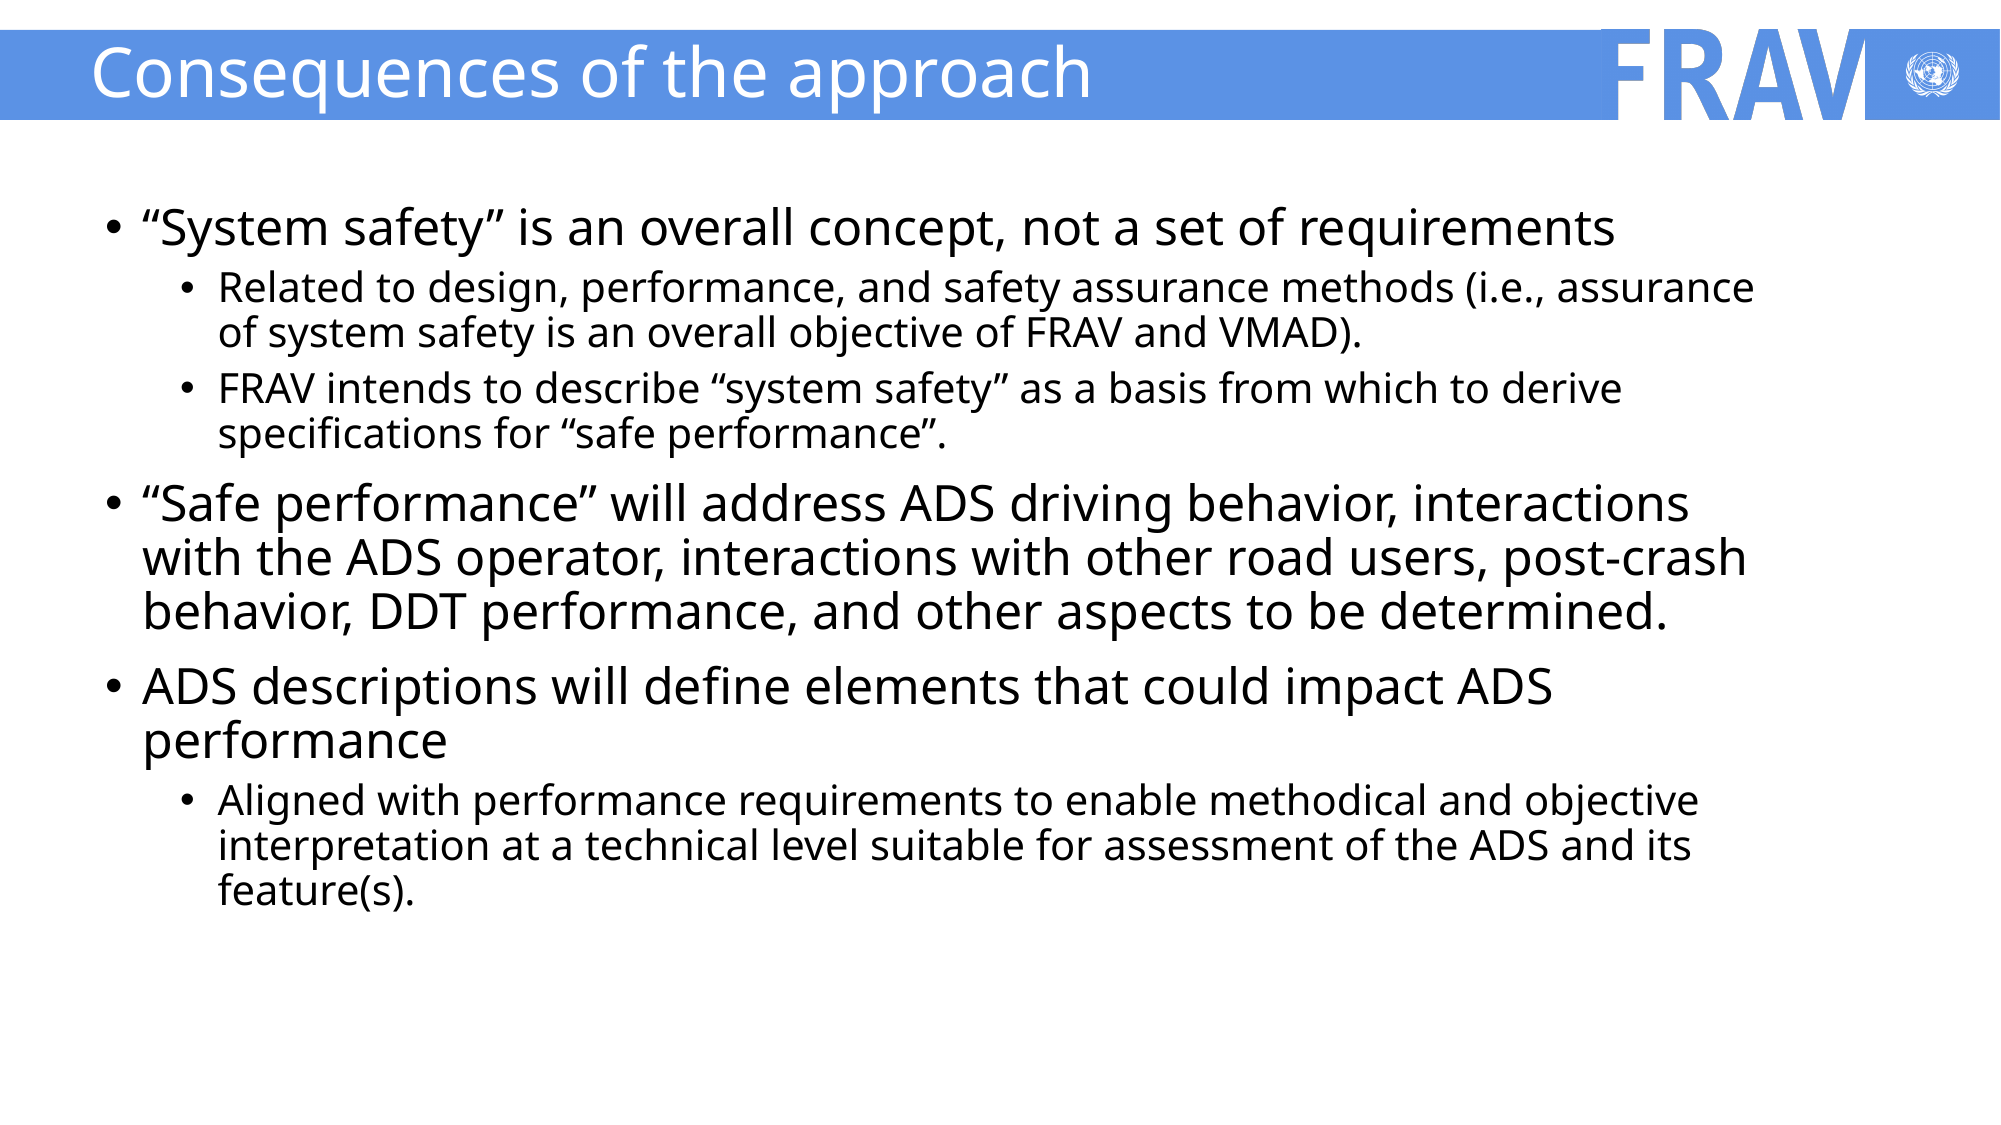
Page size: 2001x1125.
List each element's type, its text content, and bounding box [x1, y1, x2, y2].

list “System safety” is an overall concept, not a set of requirements Related to design, performance, and safety assurance methods (i.e., assurance of system safety is an overall objective of FRAV and VMAD). FRAV intends to describe “system safety” as a basis from which to derive specifications for “safe performance”. “Safe performance” will address ADS driving behavior, interactions with the ADS operator, interactions with other road users, post-crash behavior, DDT performance, and other aspects to be determined. ADS descriptions will define elements that could impact ADS performance Aligned with performance requirements to enable methodical and objective interpretation at a technical level suitable for assessment of the ADS and its feature(s). [90, 195, 1815, 1005]
title Consequences of the approach [75, 29, 1425, 120]
picture [1601, 29, 2000, 120]
